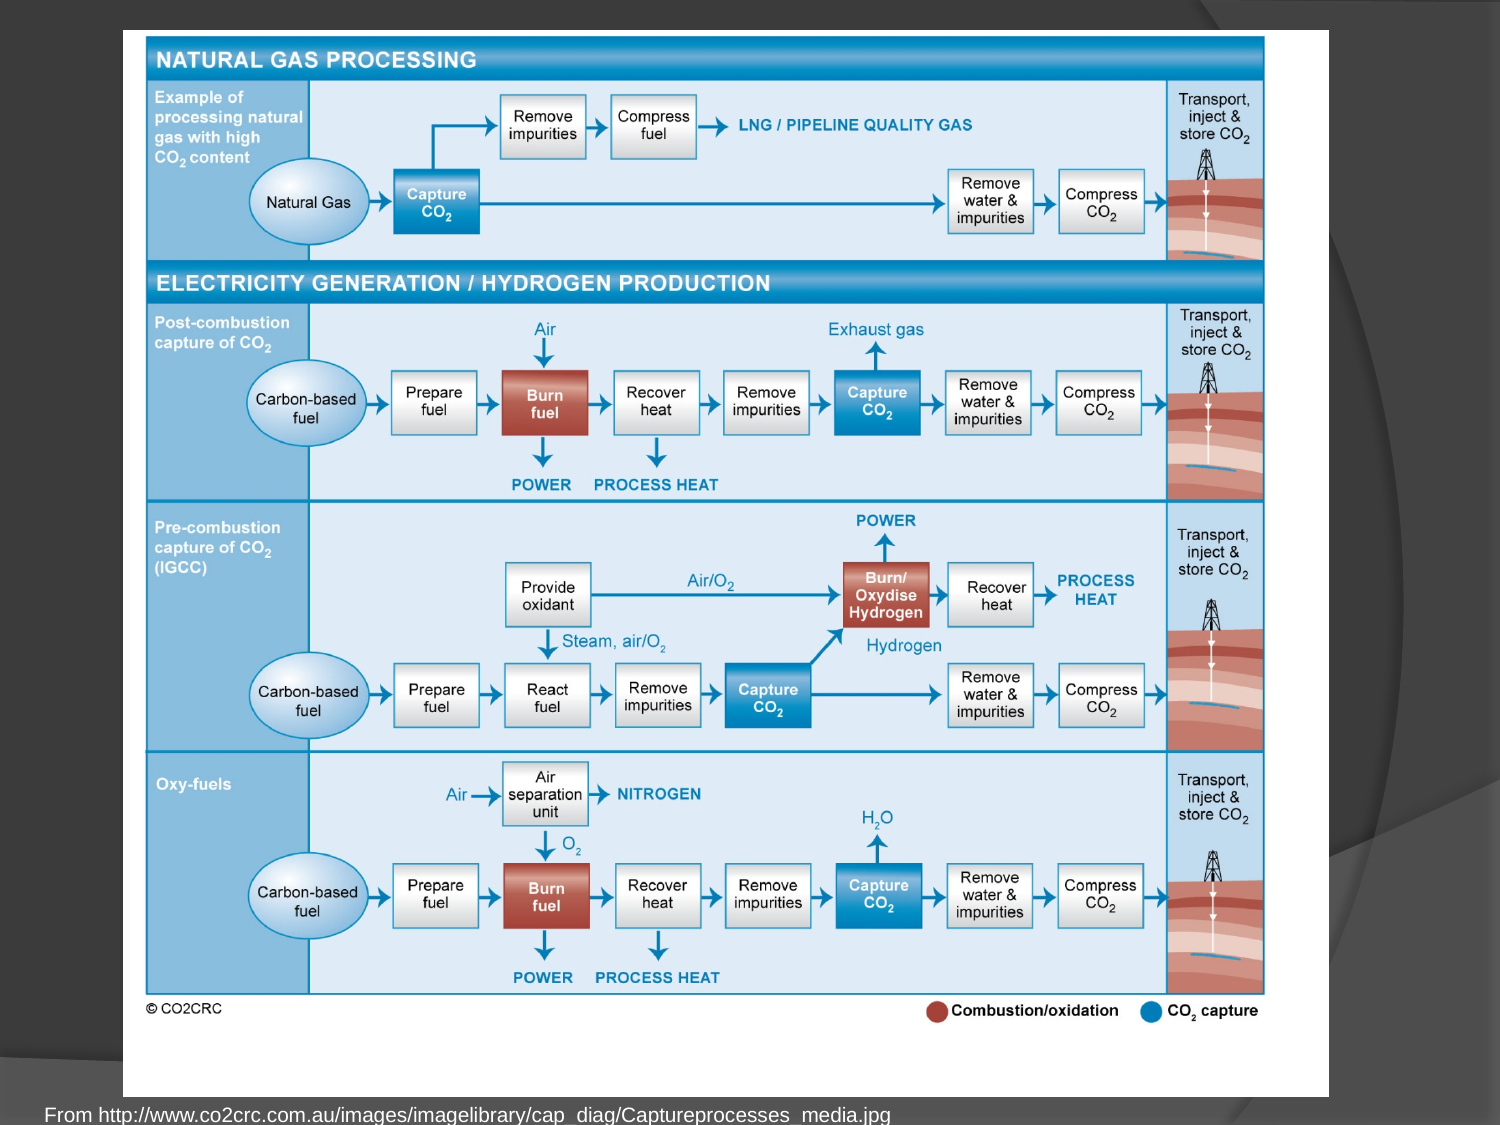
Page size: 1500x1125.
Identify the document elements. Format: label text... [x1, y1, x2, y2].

text_box From http://www.co2crc.com.au/images/imagelibrary/cap_diag/Captureprocesses_media.jpg [29, 1094, 1436, 1125]
picture [123, 30, 1329, 1097]
